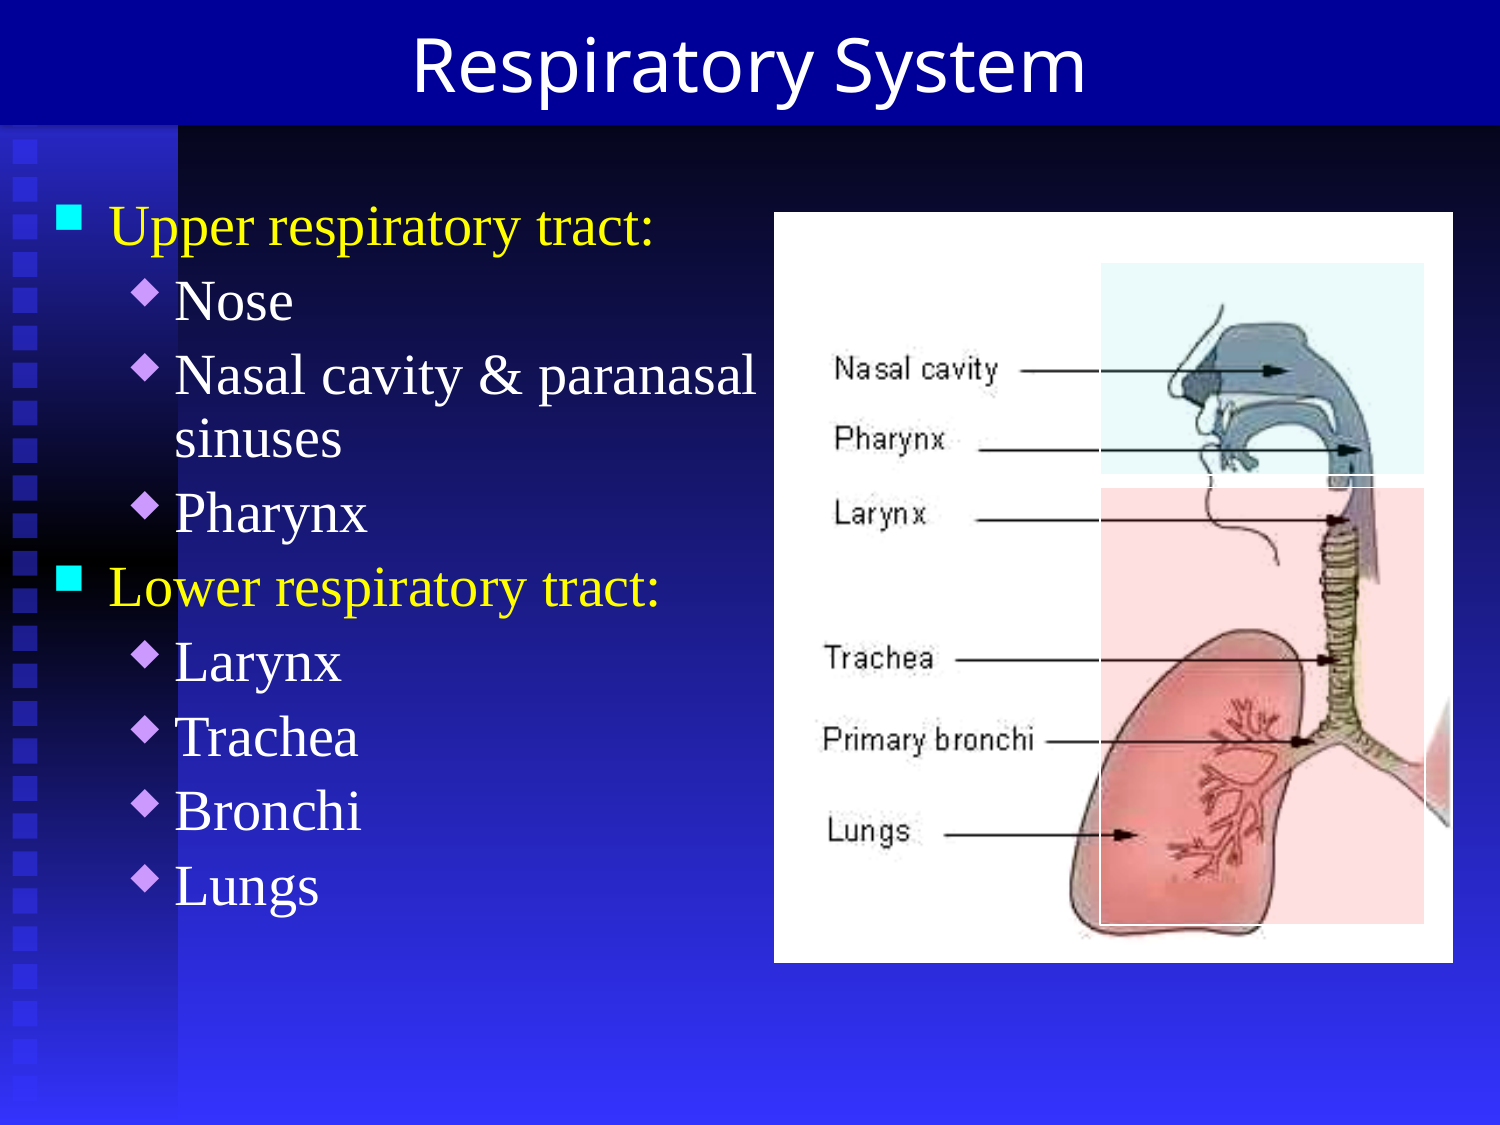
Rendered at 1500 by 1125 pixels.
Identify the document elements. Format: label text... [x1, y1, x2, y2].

title Respiratory System [0, 0, 1500, 125]
picture [774, 212, 1454, 963]
list Upper respiratory tract: Nose Nasal cavity & paranasal sinuses Pharynx Lower respiratory tract: Larynx Trachea Bronchi Lungs [37, 187, 788, 1051]
